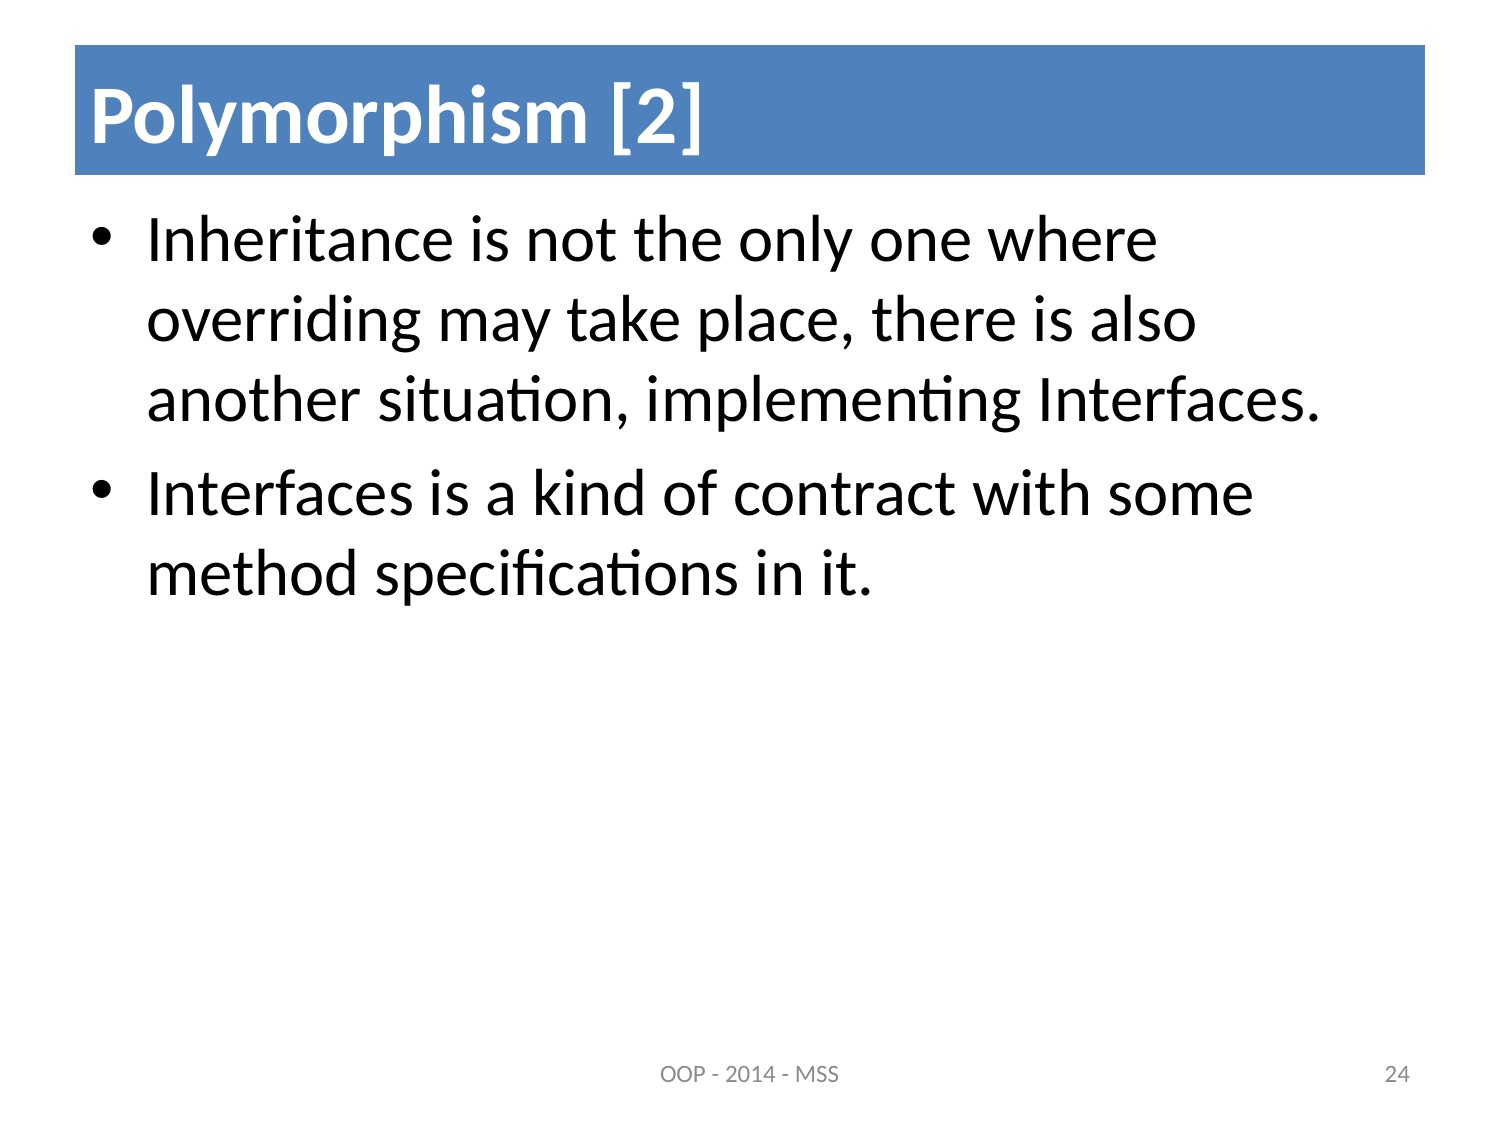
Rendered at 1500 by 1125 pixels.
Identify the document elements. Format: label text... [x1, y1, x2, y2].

title Polymorphism [2] [75, 45, 1425, 175]
slide_number 24 [1074, 1042, 1425, 1103]
list Inheritance is not the only one where overriding may take place, there is also another situation, implementing Interfaces. Interfaces is a kind of contract with some method specifications in it. [75, 187, 1425, 1005]
footer OOP - 2014 - MSS [512, 1042, 988, 1103]
